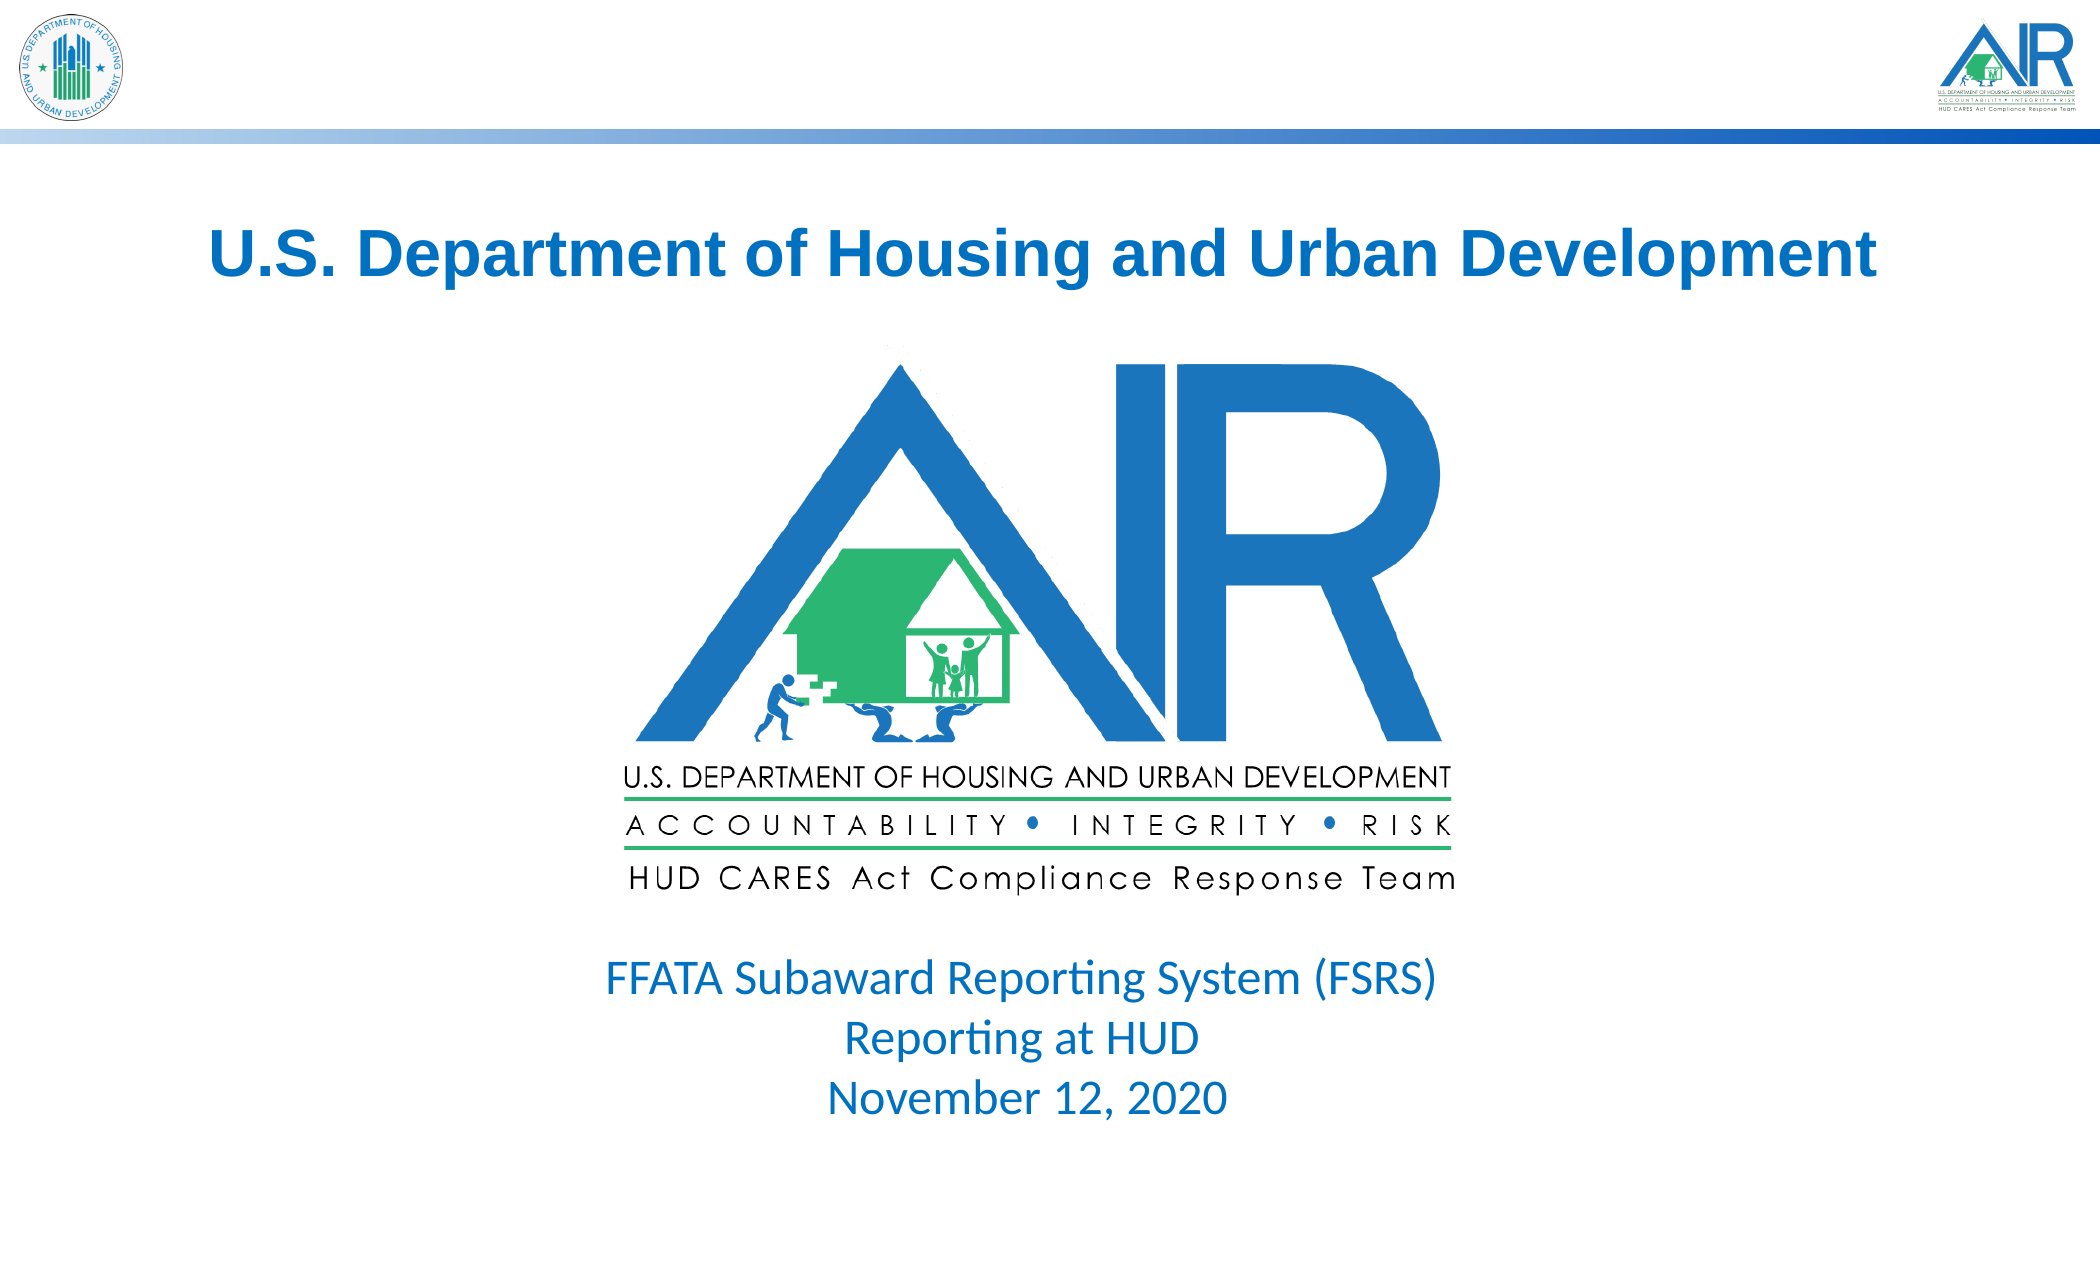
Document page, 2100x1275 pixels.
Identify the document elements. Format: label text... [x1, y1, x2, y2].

text_box U.S. Department of Housing and Urban Development [171, 201, 1916, 297]
picture [1930, 18, 2085, 115]
picture [575, 332, 1512, 914]
text_box FFATA Subaward Reporting System (FSRS) Reporting at HUD November 12, 2020 [470, 937, 1584, 1132]
picture [19, 14, 123, 121]
